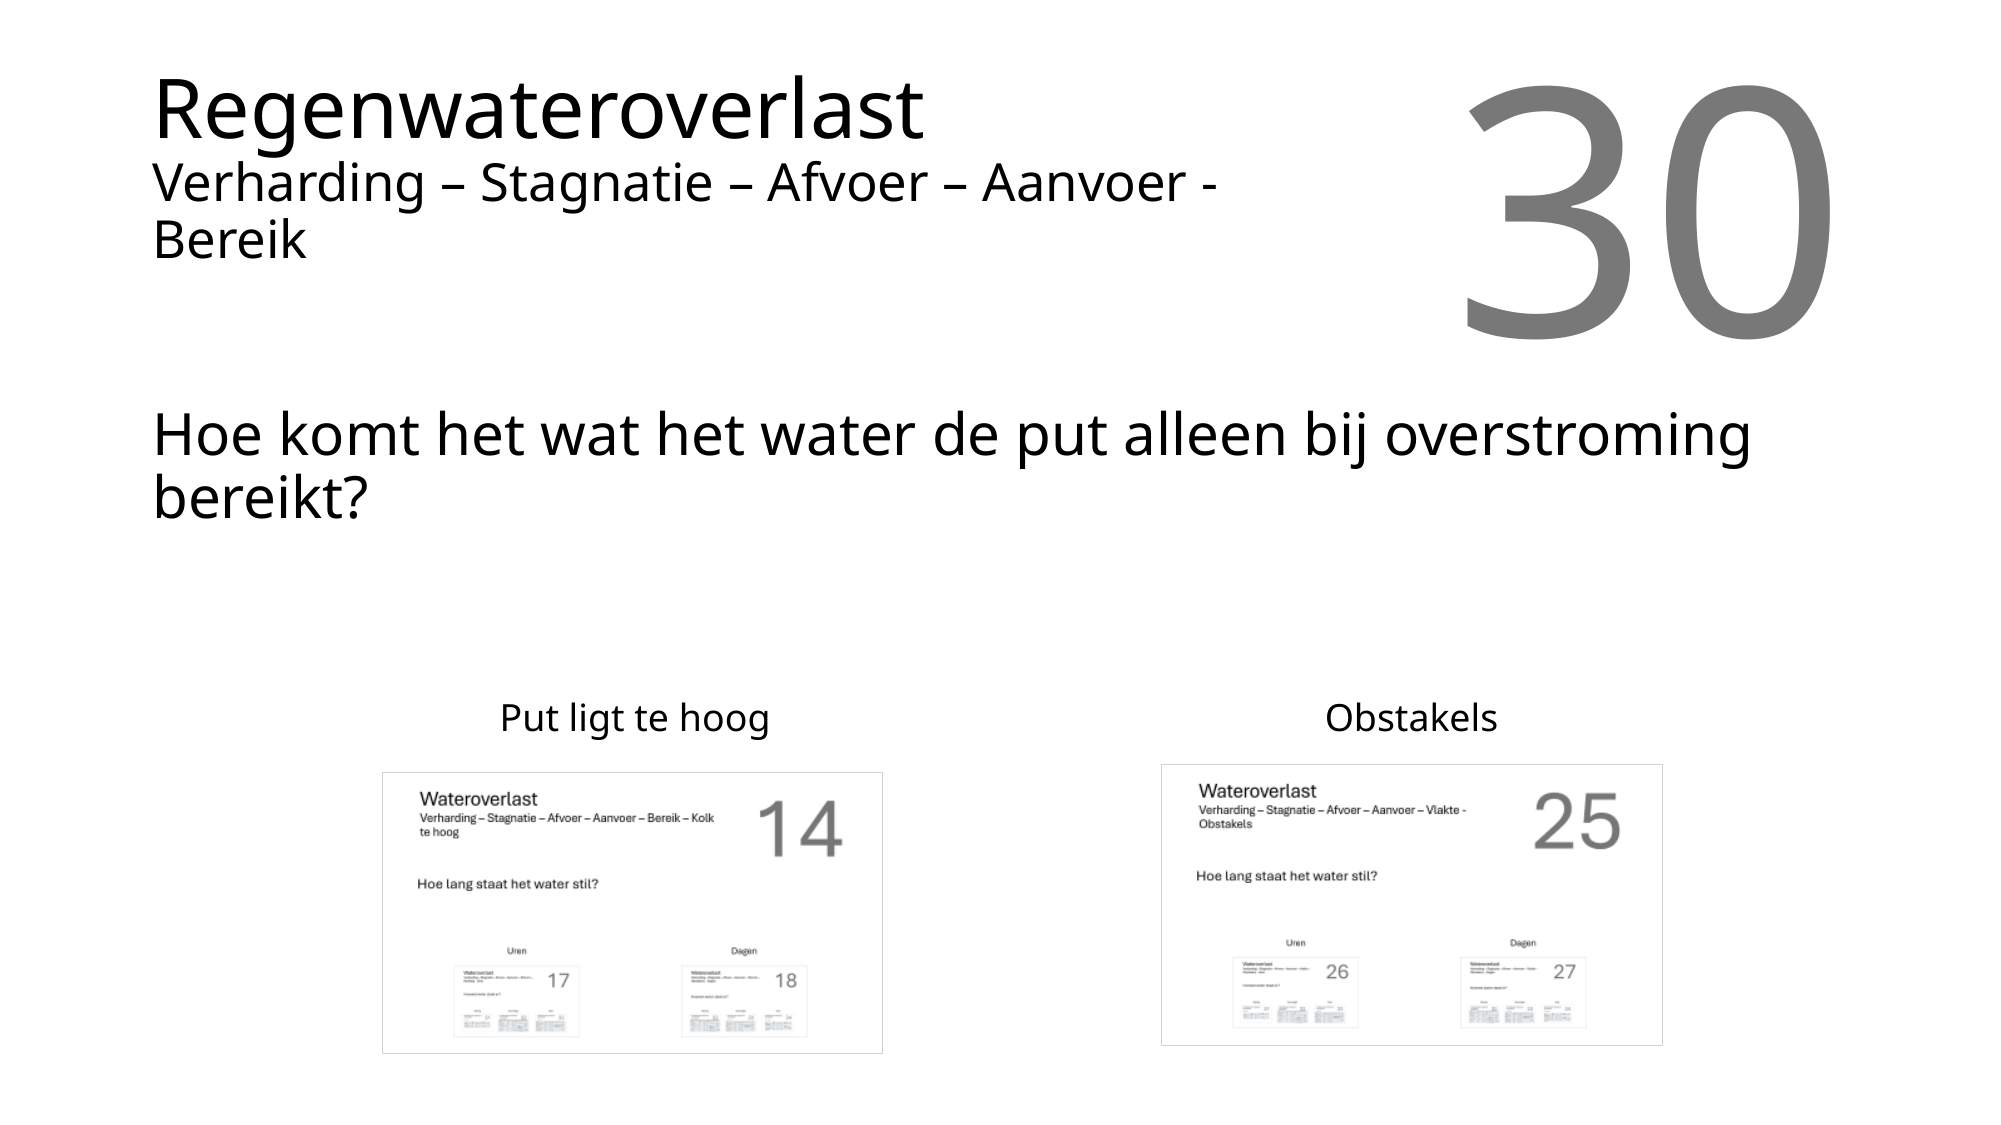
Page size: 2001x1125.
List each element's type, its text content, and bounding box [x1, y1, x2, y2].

picture [1162, 765, 1662, 1045]
list Hoe komt het wat het water de put alleen bij overstroming bereikt? [137, 397, 1863, 539]
picture [383, 773, 882, 1053]
text_box Put ligt te hoog [418, 686, 853, 746]
title Regenwateroverlast Verharding – Stagnatie – Afvoer – Aanvoer - Bereik [137, 59, 1360, 278]
slide_number 30 [1396, 59, 1863, 393]
text_box Obstakels [1182, 686, 1641, 746]
